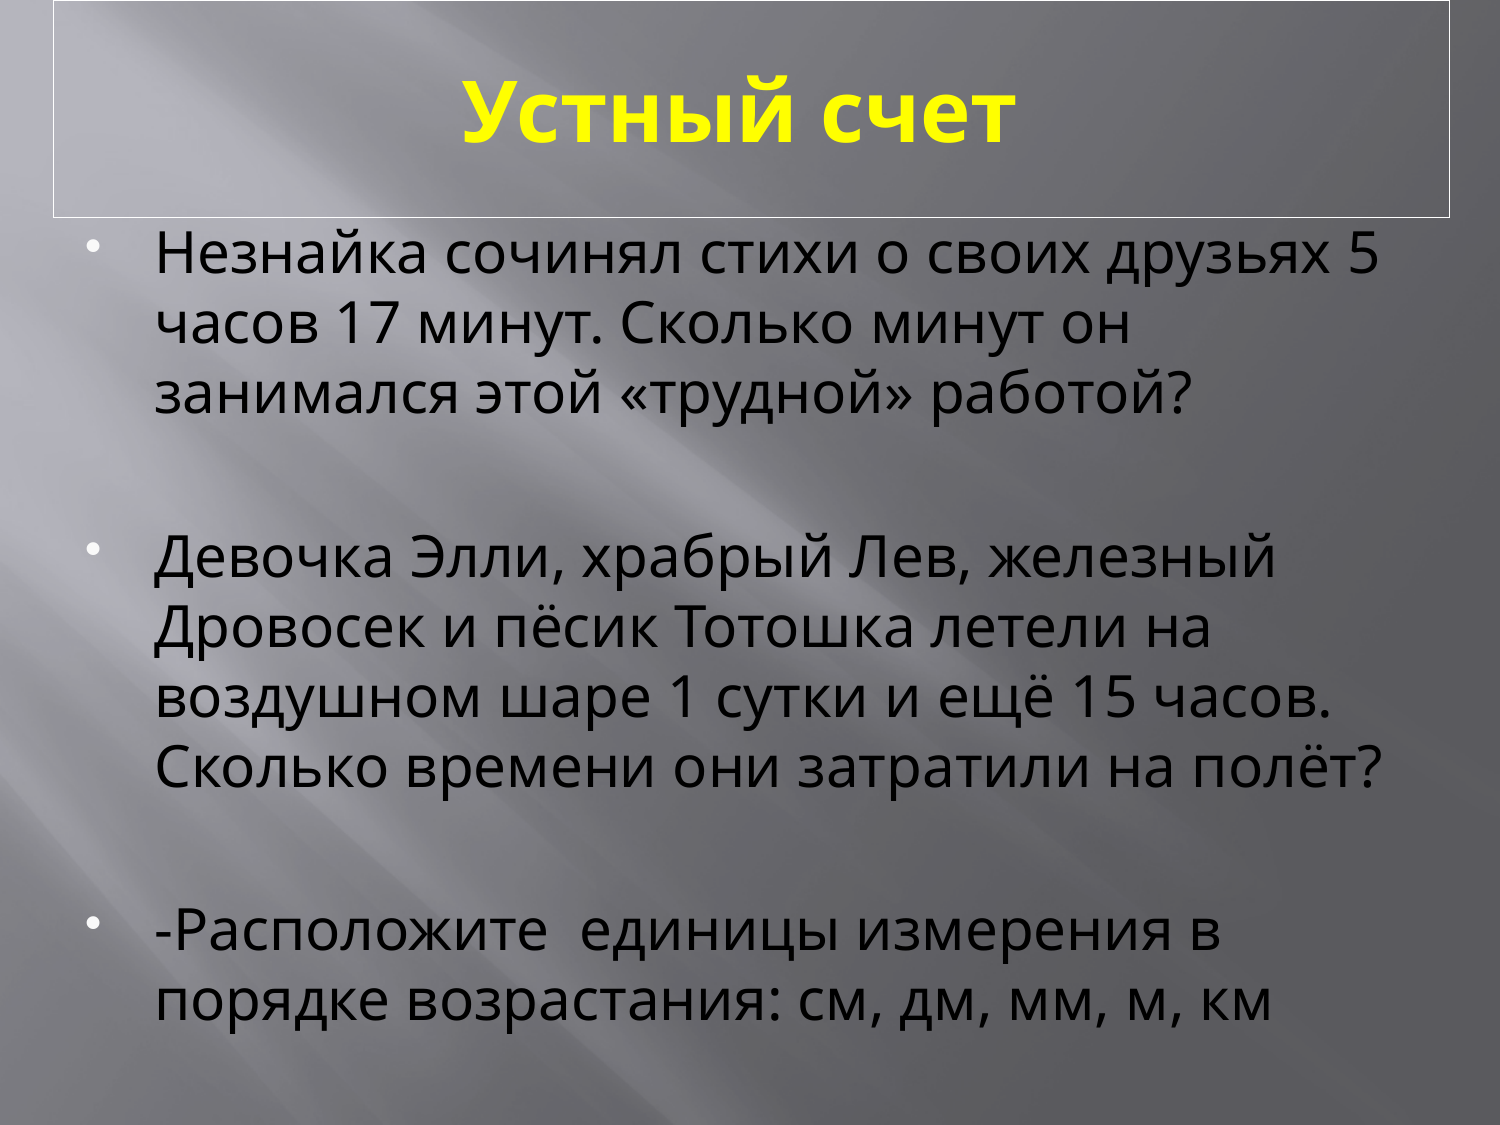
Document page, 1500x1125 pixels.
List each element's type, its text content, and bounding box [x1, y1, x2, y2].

list Незнайка сочинял стихи о своих друзьях 5 часов 17 минут. Сколько минут он занимался этой «трудной» работой? Девочка Элли, храбрый Лев, железный Дровосек и пёсик Тотошка летели на воздушном шаре 1 сутки и ещё 15 часов. Сколько времени они затратили на полёт? -Расположите единицы измерения в порядке возрастания: см, дм, мм, м, км [49, 207, 1451, 1095]
title Устный счет [53, 0, 1450, 207]
